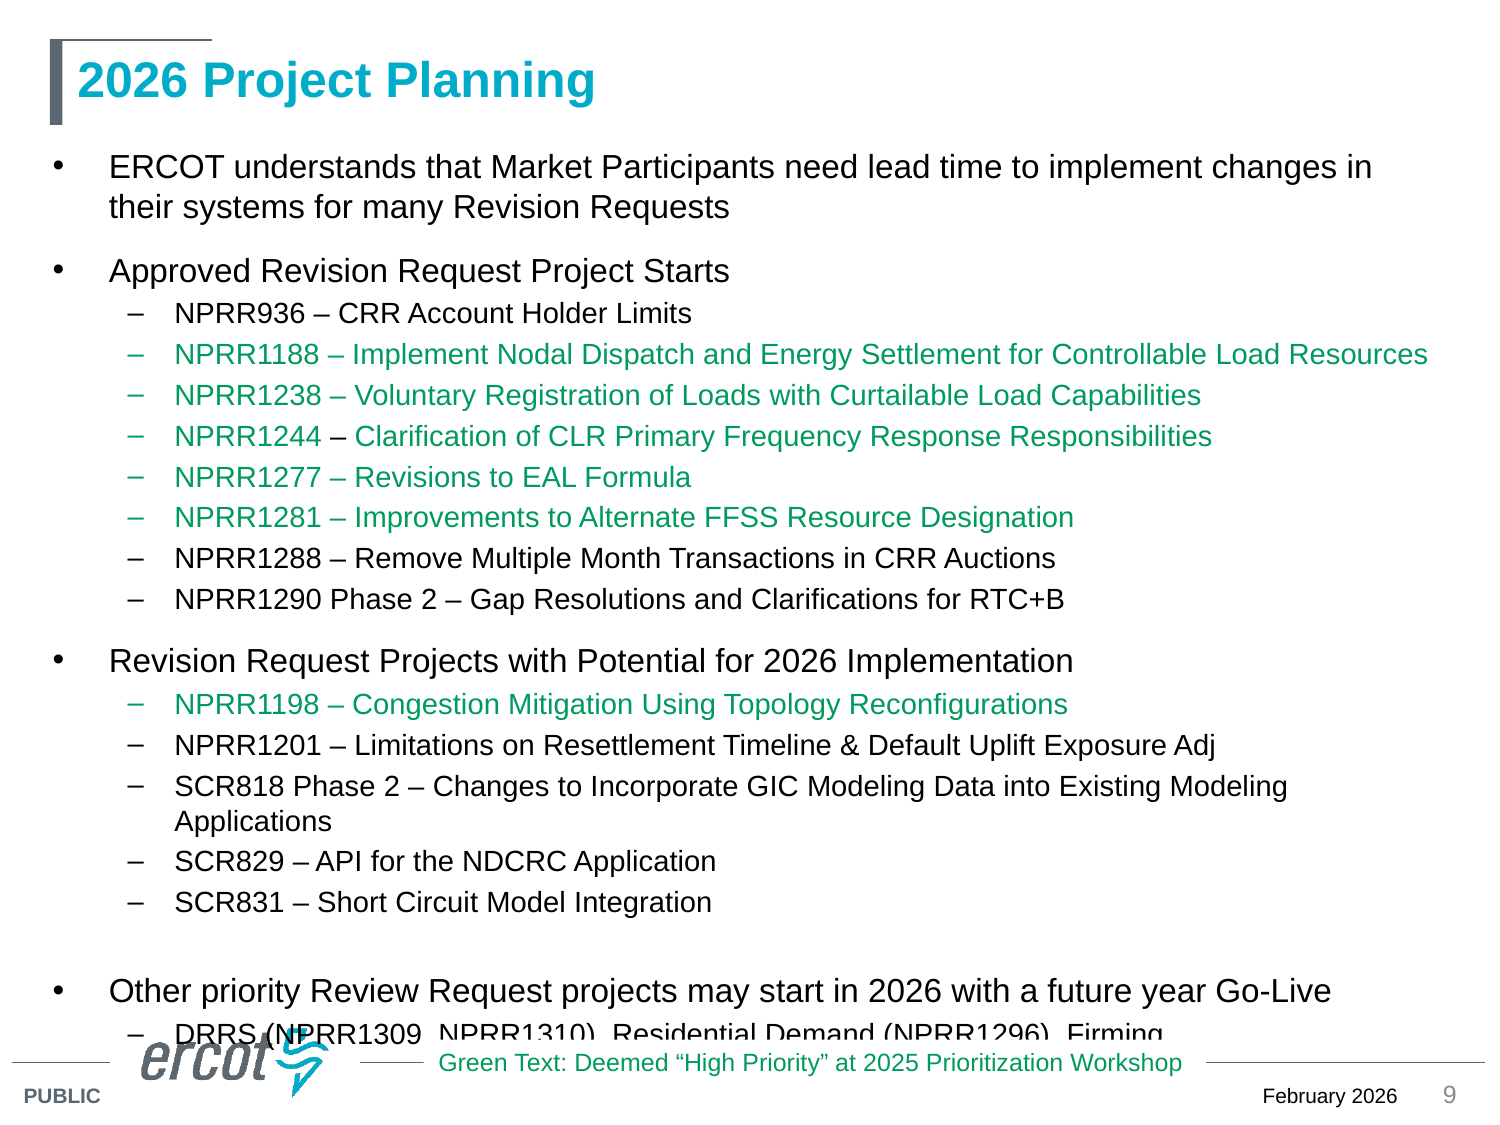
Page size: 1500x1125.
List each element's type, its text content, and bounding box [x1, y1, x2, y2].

title 2026 Project Planning [62, 39, 1063, 125]
list ERCOT understands that Market Participants need lead time to implement changes in their systems for many Revision Requests Approved Revision Request Project Starts NPRR936 – CRR Account Holder Limits NPRR1188 – Implement Nodal Dispatch and Energy Settlement for Controllable Load Resources NPRR1238 – Voluntary Registration of Loads with Curtailable Load Capabilities NPRR1244 – Clarification of CLR Primary Frequency Response Responsibilities NPRR1277 – Revisions to EAL Formula NPRR1281 – Improvements to Alternate FFSS Resource Designation NPRR1288 – Remove Multiple Month Transactions in CRR Auctions NPRR1290 Phase 2 – Gap Resolutions and Clarifications for RTC+B Revision Request Projects with Potential for 2026 Implementation NPRR1198 – Congestion Mitigation Using Topology Reconfigurations NPRR1201 – Limitations on Resettlement Timeline & Default Uplift Exposure Adj SCR818 Phase 2 – Changes to Incorporate GIC Modeling Data into Existing Modeling Applications SCR829 – API for the NDCRC Application SCR831 – Short Circuit Model Integration Other priority Review Request projects may start in 2026 with a future year Go-Live DRRS (NPRR1309, NPRR1310), Residential Demand (NPRR1296), Firming [37, 137, 1463, 1028]
slide_number 9 [1412, 1076, 1488, 1112]
text_box Green Text: Deemed “High Priority” at 2025 Prioritization Workshop [423, 1039, 1207, 1085]
picture [137, 1028, 332, 1100]
